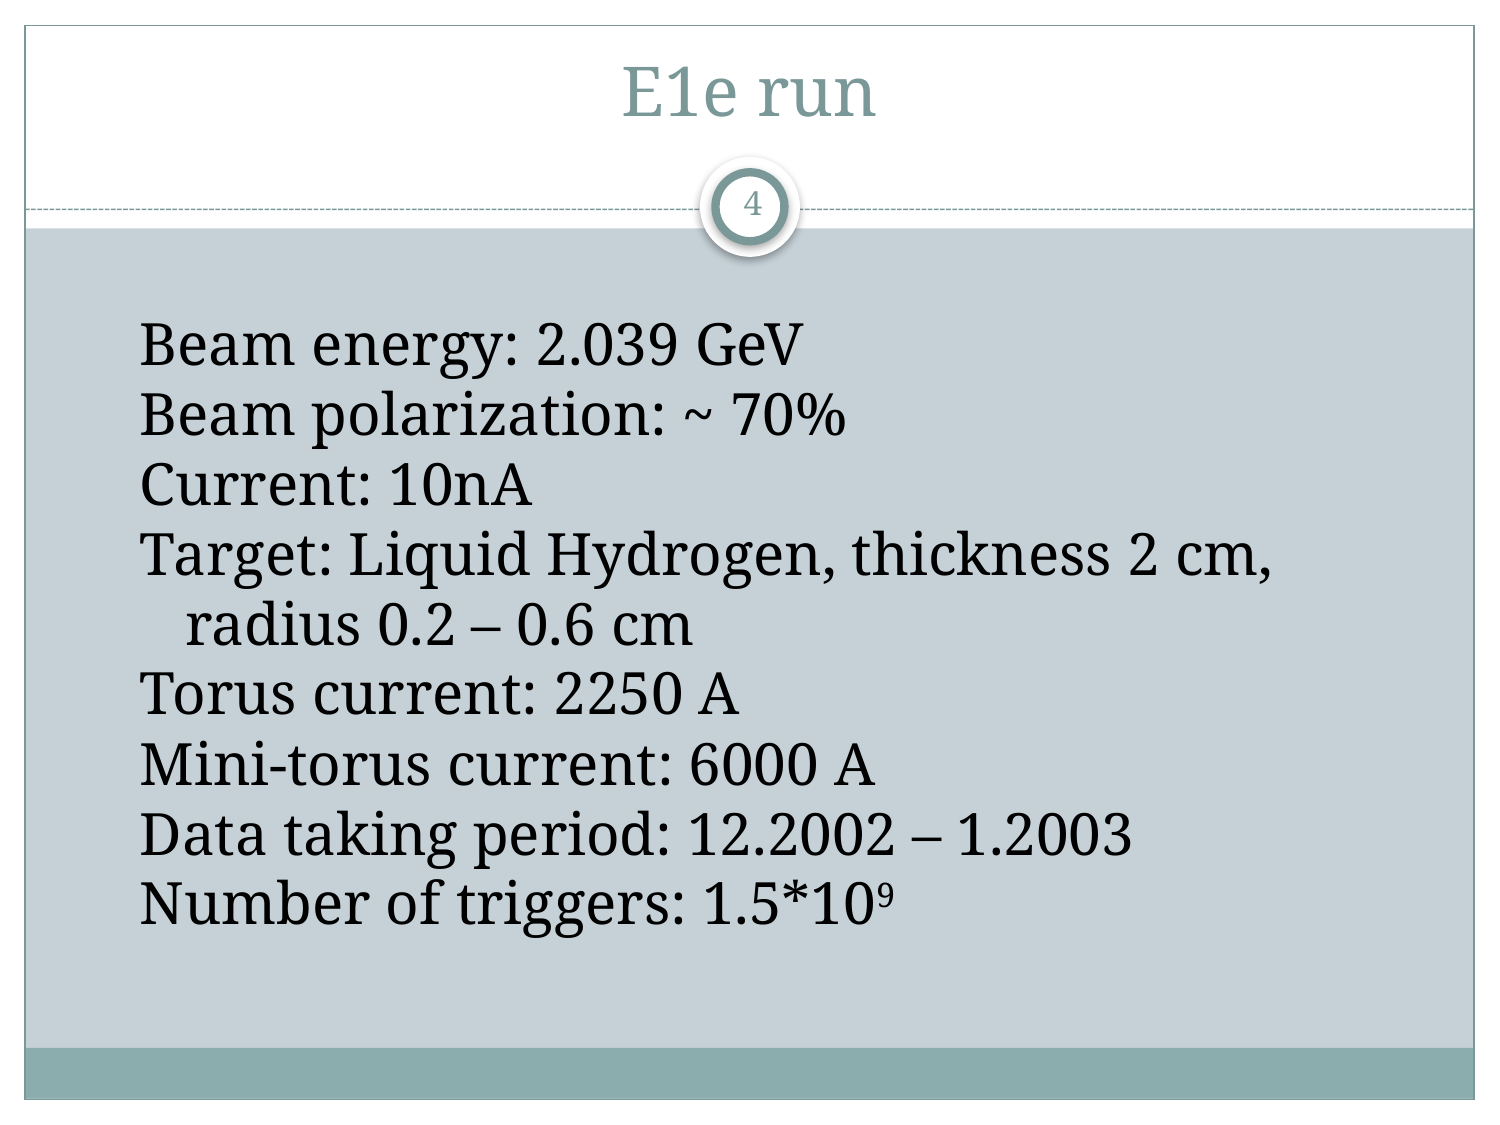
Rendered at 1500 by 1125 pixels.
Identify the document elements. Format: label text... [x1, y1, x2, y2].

slide_number 4 [715, 168, 791, 241]
title E1e run [99, 24, 1400, 138]
text_box Beam energy: 2.039 GeV Beam polarization: ~ 70% Current: 10nA Target: Liquid Hydrogen, thickness 2 cm, radius 0.2 – 0.6 cm Torus current: 2250 A Mini-torus current: 6000 A Data taking period: 12.2002 – 1.2003 Number of triggers: 1.5*109 [124, 299, 1304, 944]
